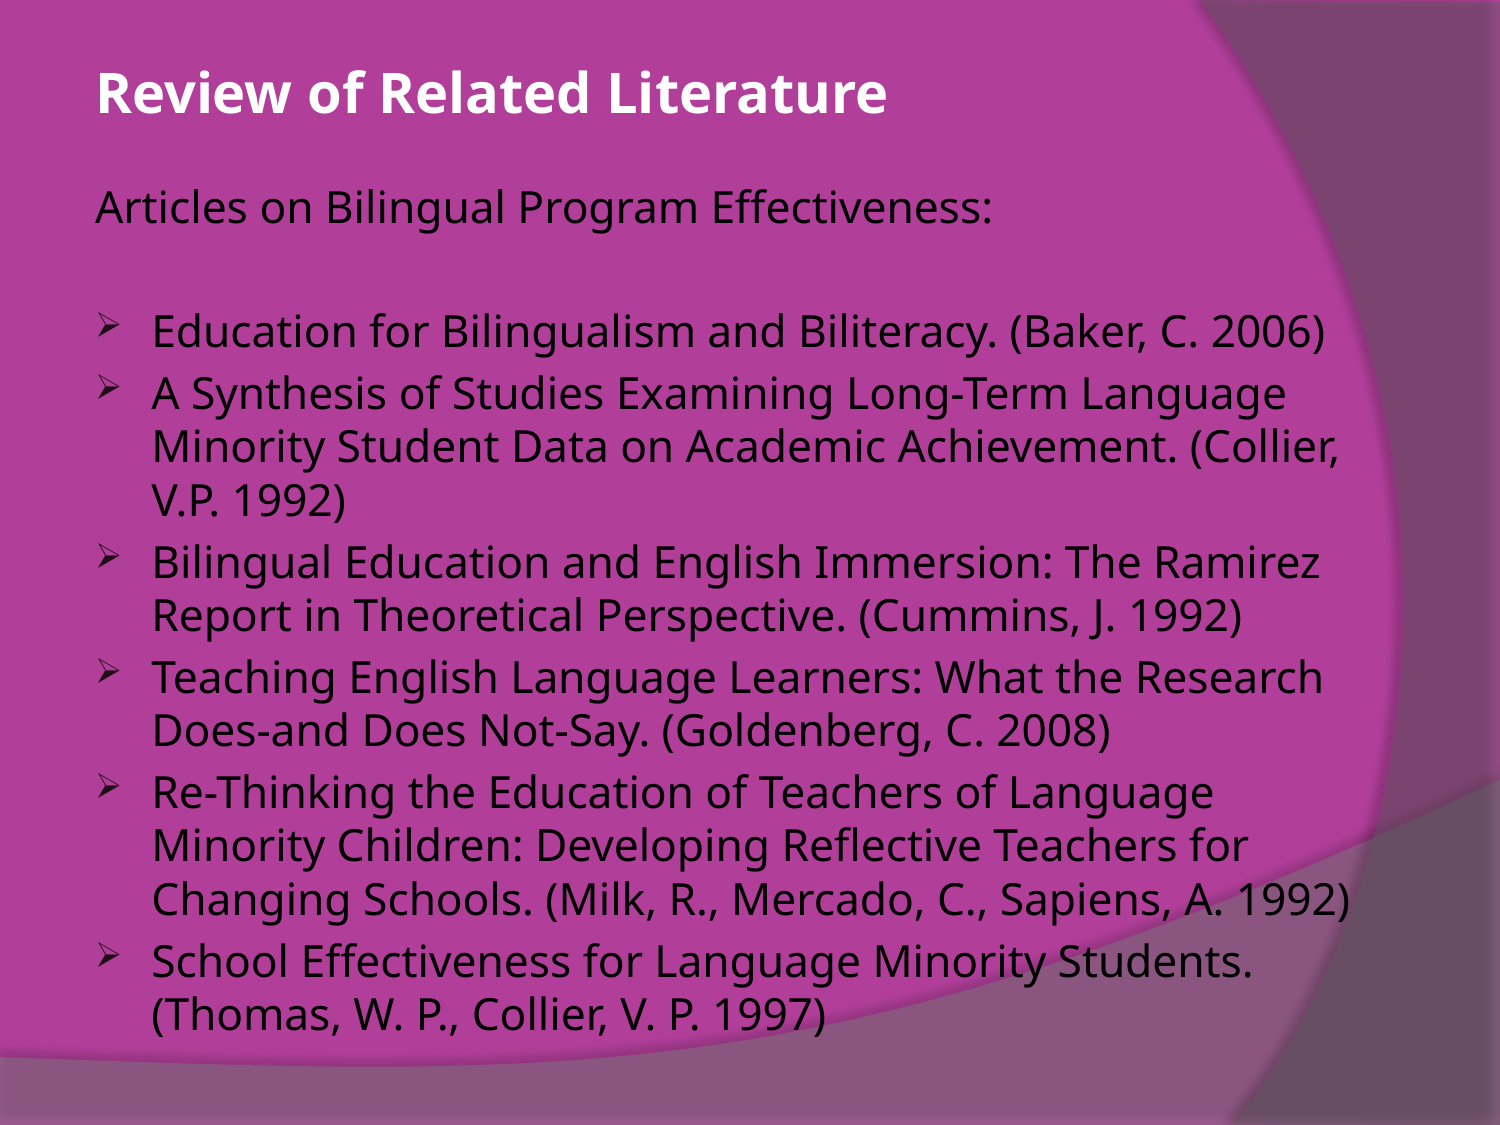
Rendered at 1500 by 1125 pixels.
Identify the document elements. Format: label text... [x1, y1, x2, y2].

list Review of Related Literature Articles on Bilingual Program Effectiveness: Education for Bilingualism and Biliteracy. (Baker, C. 2006) A Synthesis of Studies Examining Long-Term Language Minority Student Data on Academic Achievement. (Collier, V.P. 1992) Bilingual Education and English Immersion: The Ramirez Report in Theoretical Perspective. (Cummins, J. 1992) Teaching English Language Learners: What the Research Does-and Does Not-Say. (Goldenberg, C. 2008) Re-Thinking the Education of Teachers of Language Minority Children: Developing Reflective Teachers for Changing Schools. (Milk, R., Mercado, C., Sapiens, A. 1992) School Effectiveness for Language Minority Students. (Thomas, W. P., Collier, V. P. 1997) [75, 50, 1413, 1063]
